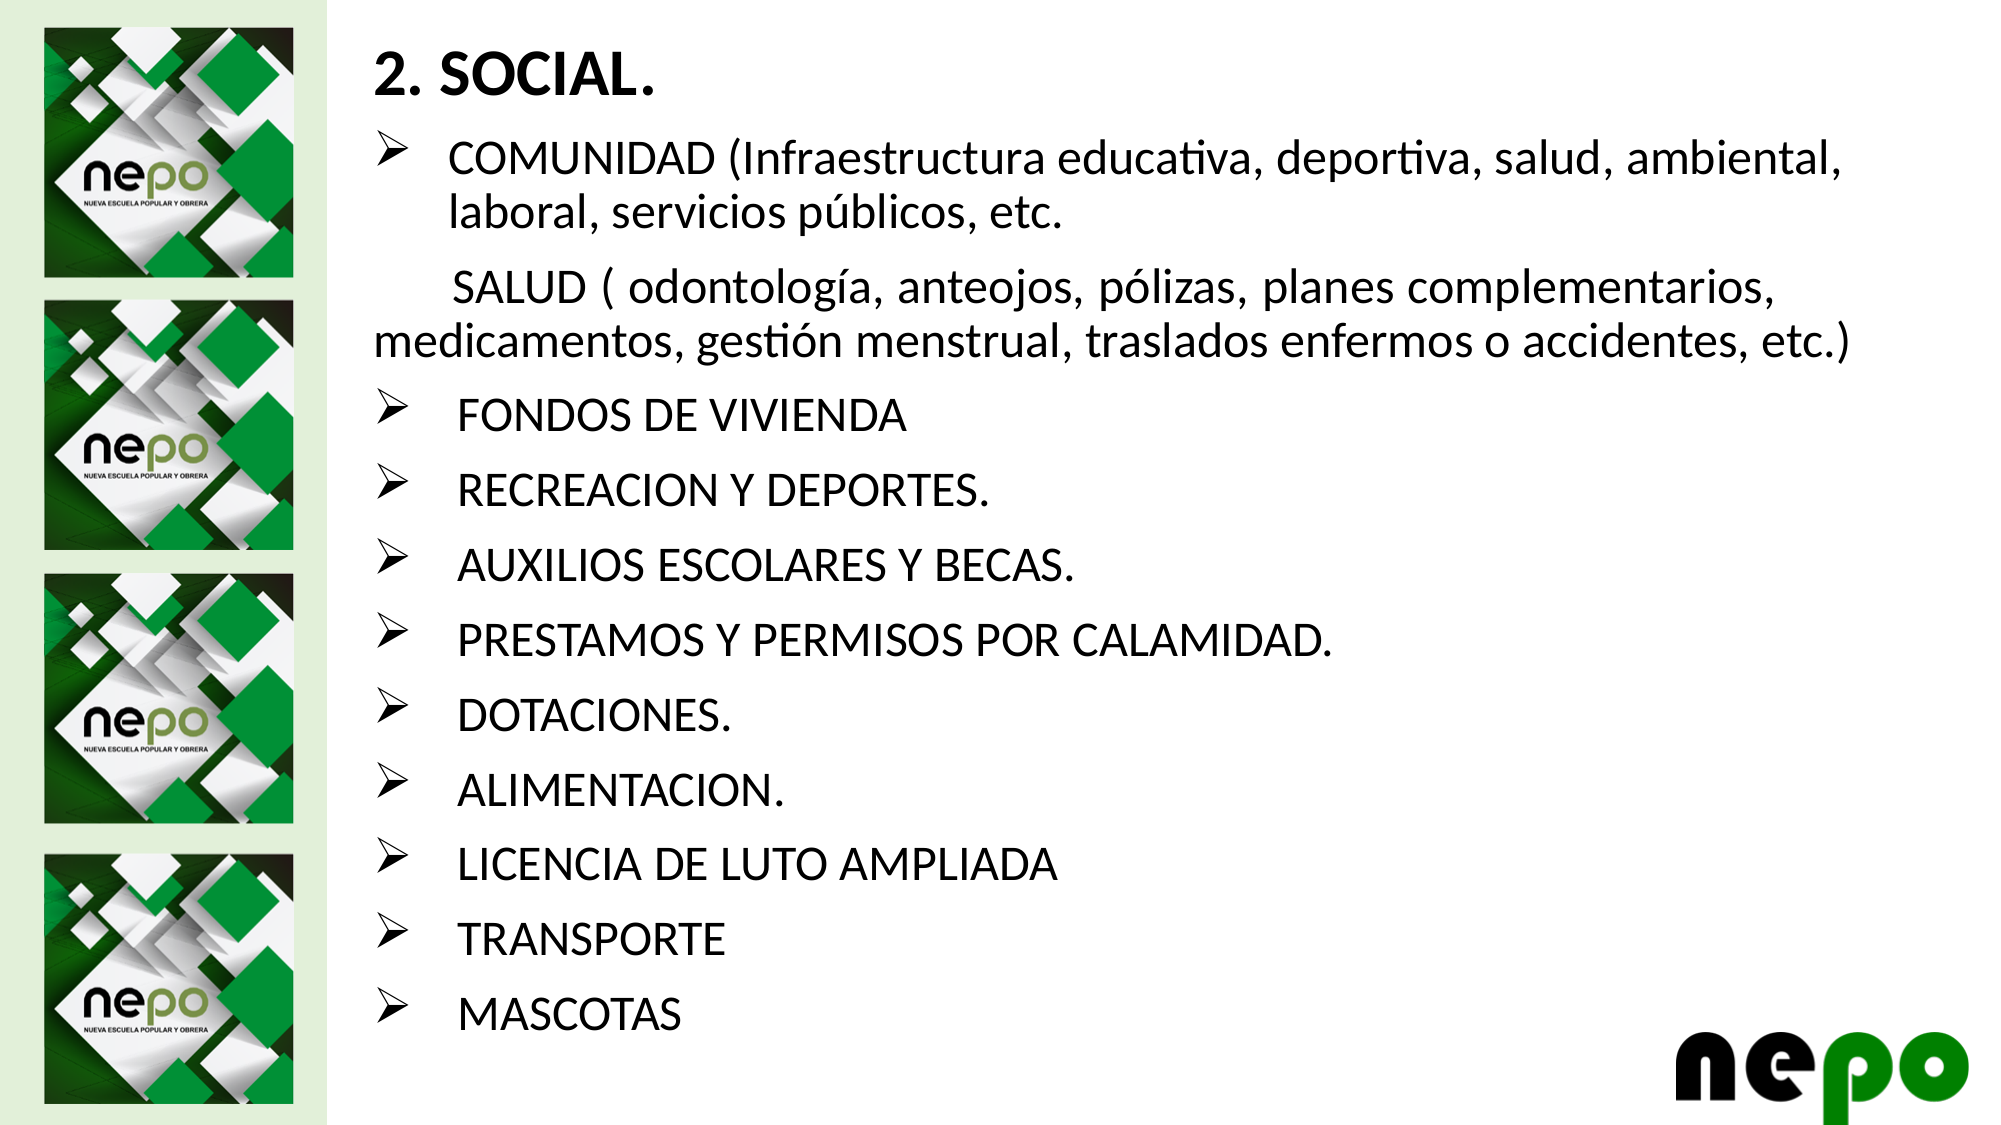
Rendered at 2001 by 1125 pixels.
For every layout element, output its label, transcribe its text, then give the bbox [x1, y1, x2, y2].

list 2. SOCIAL. COMUNIDAD (Infraestructura educativa, deportiva, salud, ambiental, laboral, servicios públicos, etc. SALUD ( odontología, anteojos, pólizas, planes complementarios, medicamentos, gestión menstrual, traslados enfermos o accidentes, etc.) FONDOS DE VIVIENDA RECREACION Y DEPORTES. AUXILIOS ESCOLARES Y BECAS. PRESTAMOS Y PERMISOS POR CALAMIDAD. DOTACIONES. ALIMENTACION. LICENCIA DE LUTO AMPLIADA TRANSPORTE MASCOTAS [347, 30, 1964, 1014]
picture [0, 0, 327, 1125]
picture [1676, 1032, 1969, 1125]
